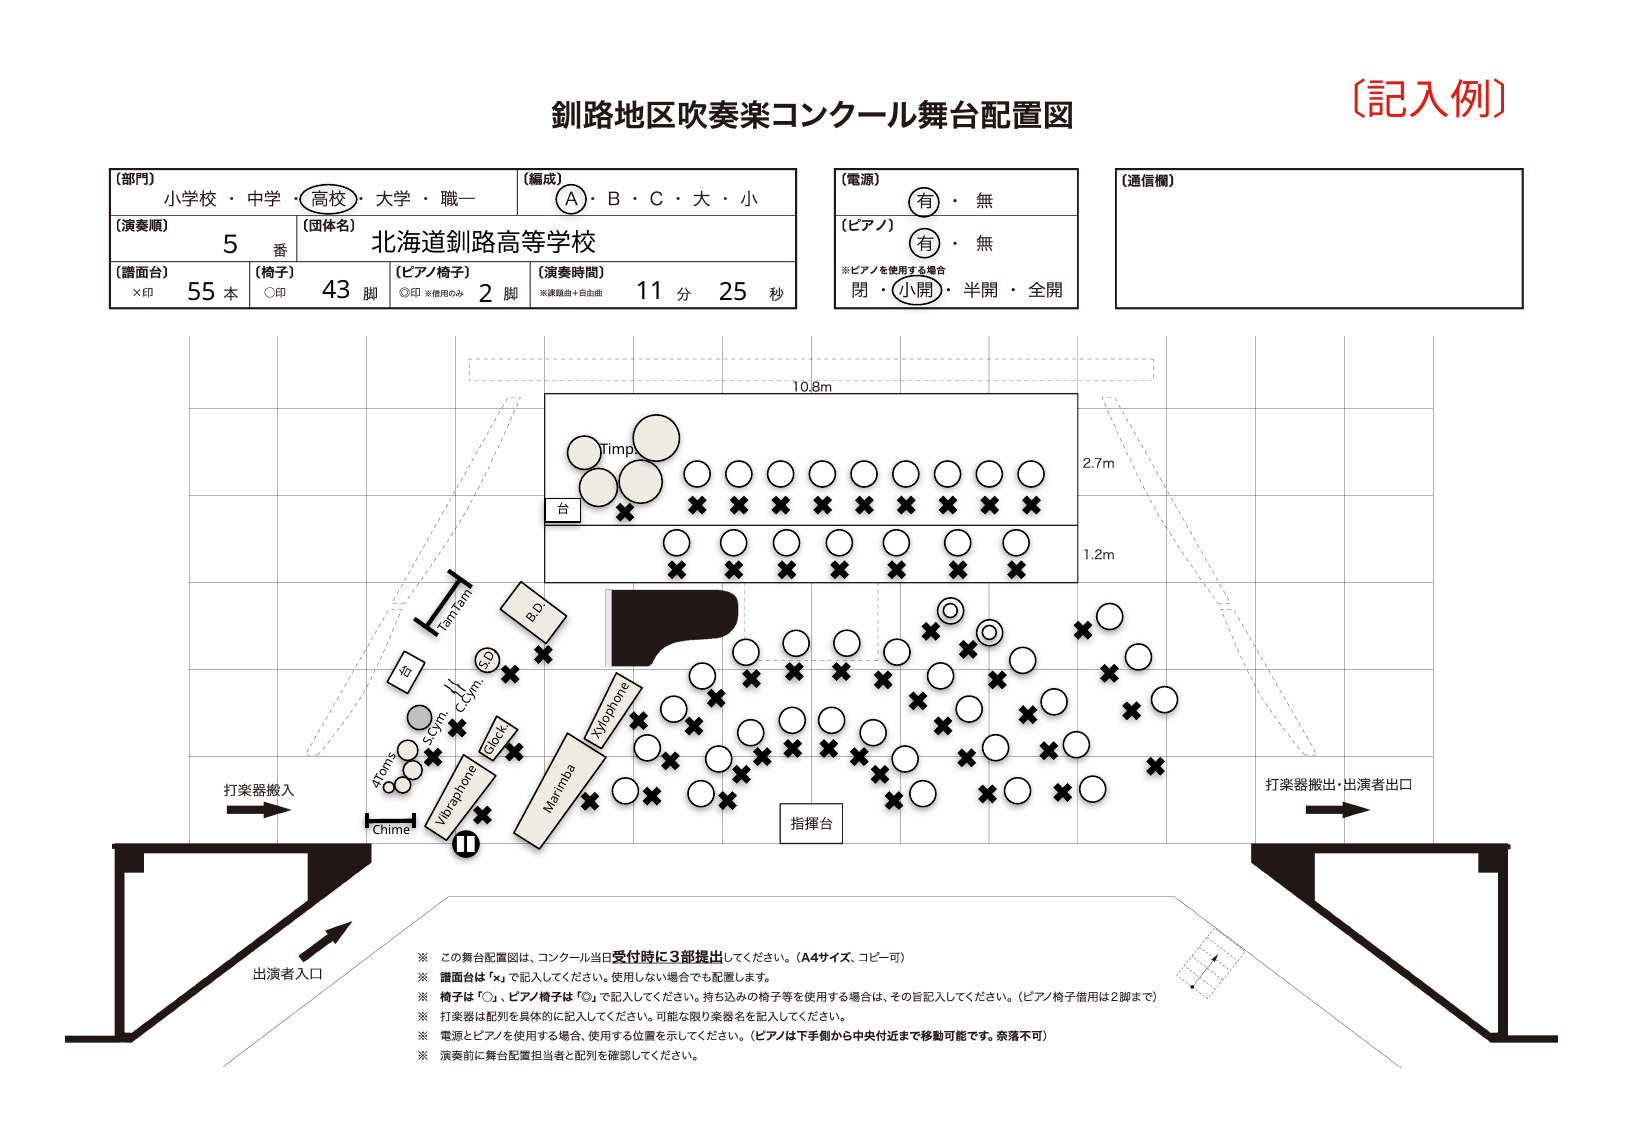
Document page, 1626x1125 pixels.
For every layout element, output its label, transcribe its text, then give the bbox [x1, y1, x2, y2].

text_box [359, 813, 424, 846]
text_box [687, 495, 708, 516]
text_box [713, 811, 807, 815]
text_box [896, 495, 917, 516]
text_box 北海道釧路高等学校 [356, 219, 773, 264]
text_box [975, 460, 1004, 488]
text_box [1095, 602, 1124, 631]
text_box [463, 723, 528, 755]
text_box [814, 734, 908, 815]
text_box [812, 495, 833, 516]
text_box [614, 515, 636, 523]
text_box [508, 582, 561, 640]
text_box [948, 559, 969, 580]
text_box [533, 648, 554, 665]
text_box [383, 655, 428, 687]
text_box [1021, 495, 1042, 516]
text_box [808, 460, 837, 488]
text_box [772, 529, 801, 557]
text_box [1150, 685, 1179, 714]
text_box [512, 675, 521, 685]
text_box [1006, 559, 1027, 580]
text_box [725, 460, 753, 488]
text_box 11 [620, 267, 679, 313]
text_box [976, 619, 1003, 646]
text_box [937, 495, 959, 516]
picture [0, 0, 1626, 1125]
text_box [920, 621, 932, 628]
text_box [357, 746, 431, 798]
text_box [1124, 643, 1153, 671]
text_box [829, 559, 850, 580]
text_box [612, 630, 810, 805]
text_box [299, 183, 358, 215]
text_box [937, 597, 964, 625]
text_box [568, 693, 607, 727]
text_box [1121, 700, 1142, 721]
text_box [850, 460, 878, 488]
text_box [891, 274, 943, 306]
text_box [685, 460, 711, 488]
text_box [435, 754, 444, 768]
text_box [776, 559, 797, 580]
text_box [1040, 688, 1068, 716]
text_box [817, 707, 828, 733]
text_box [886, 559, 907, 580]
text_box [728, 495, 750, 516]
text_box [943, 529, 972, 557]
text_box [833, 629, 1031, 804]
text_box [428, 667, 497, 714]
text_box [1099, 663, 1120, 684]
text_box [892, 460, 920, 488]
text_box [1002, 529, 1030, 557]
text_box [1145, 756, 1166, 777]
text_box [908, 227, 941, 259]
text_box 55 [172, 267, 231, 313]
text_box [460, 643, 513, 675]
text_box [908, 186, 940, 218]
text_box [719, 529, 748, 557]
text_box [723, 559, 745, 580]
text_box 25 [704, 268, 763, 314]
text_box 〔記入例〕 [1310, 65, 1549, 130]
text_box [541, 493, 586, 525]
text_box 43 [307, 266, 366, 312]
text_box [1038, 740, 1059, 761]
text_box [394, 700, 462, 747]
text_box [414, 777, 504, 817]
text_box [1017, 460, 1045, 488]
text_box [933, 460, 962, 488]
text_box [854, 495, 875, 516]
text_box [499, 770, 614, 816]
text_box [770, 495, 791, 516]
text_box [1062, 730, 1091, 759]
text_box [766, 460, 795, 488]
text_box [555, 183, 587, 215]
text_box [567, 414, 680, 507]
text_box ５ [203, 220, 258, 266]
text_box 2 [463, 270, 508, 315]
text_box [1072, 620, 1094, 641]
text_box [979, 495, 1000, 516]
text_box [882, 529, 911, 557]
text_box [1078, 775, 1107, 803]
text_box [662, 529, 691, 555]
text_box [1052, 782, 1073, 803]
text_box [825, 529, 854, 557]
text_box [452, 830, 480, 858]
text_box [411, 584, 488, 629]
